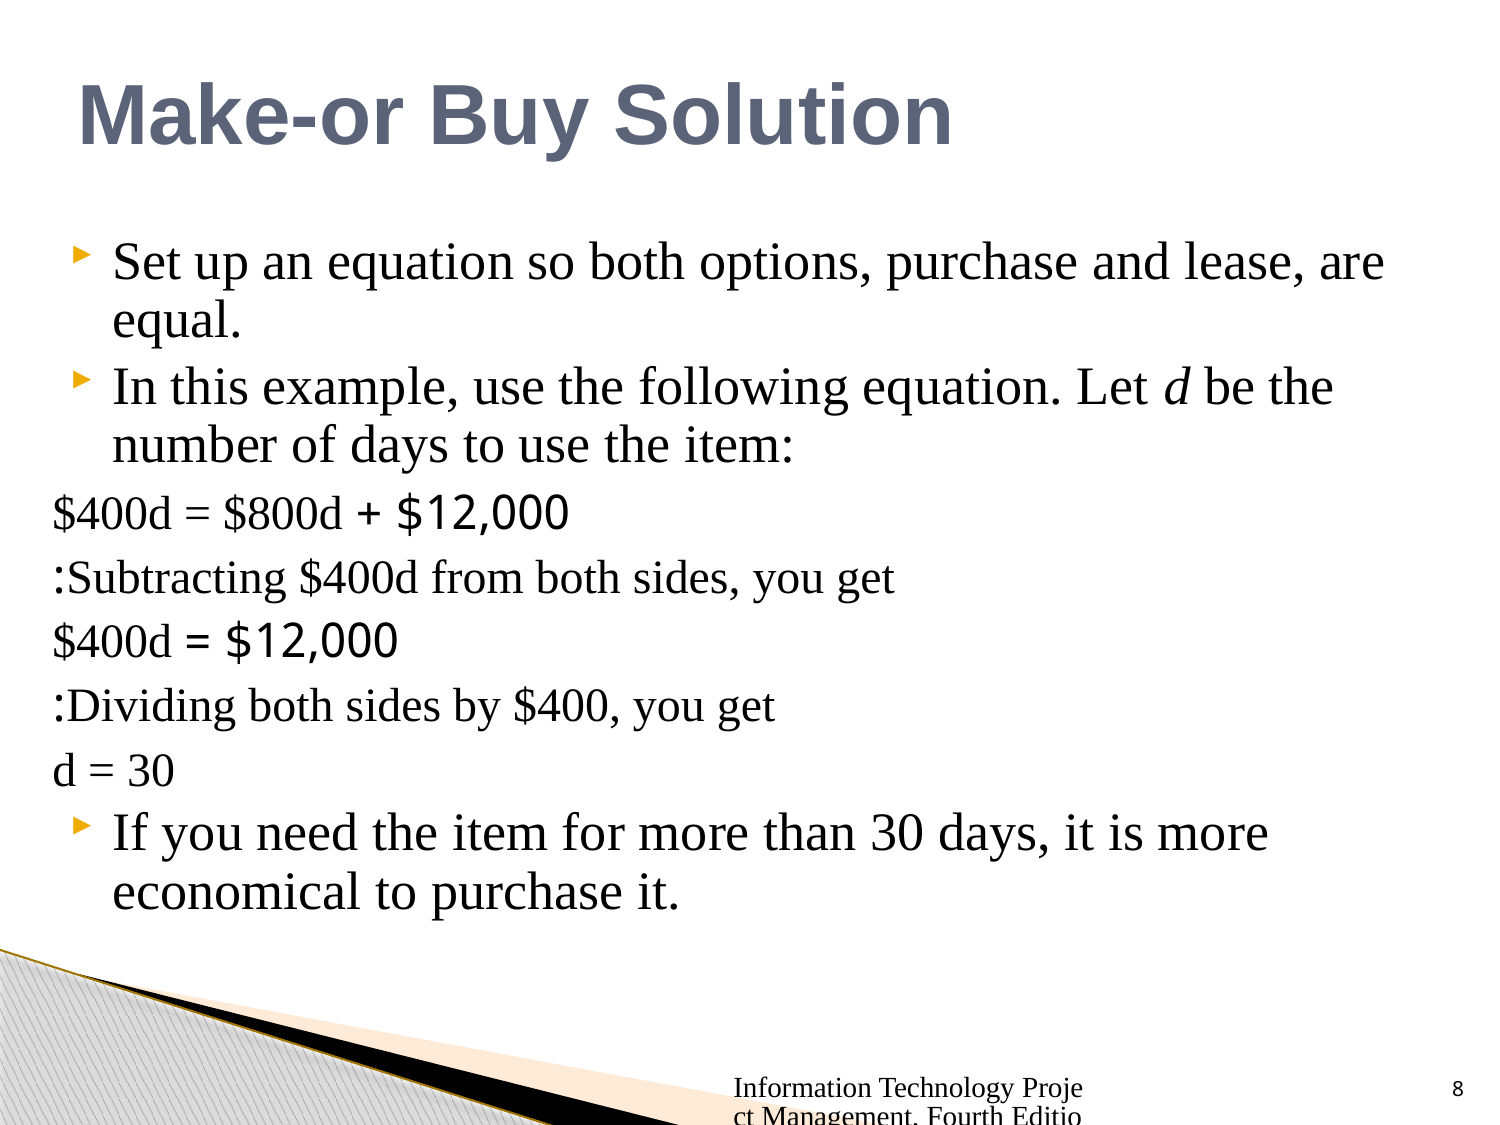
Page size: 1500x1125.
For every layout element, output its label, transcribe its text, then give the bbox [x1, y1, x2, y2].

title Make-or Buy Solution [62, 37, 1438, 185]
slide_number 8 [1418, 1051, 1479, 1112]
list Set up an equation so both options, purchase and lease, are equal. In this example, use the following equation. Let d be the number of days to use the item: $12,000 + $400d = $800d Subtracting $400d from both sides, you get: $12,000 = $400d Dividing both sides by $400, you get: d = 30 If you need the item for more than 30 days, it is more economical to purchase it. [37, 224, 1463, 950]
footer Information Technology Project Management, Fourth Edition [718, 1051, 1105, 1112]
